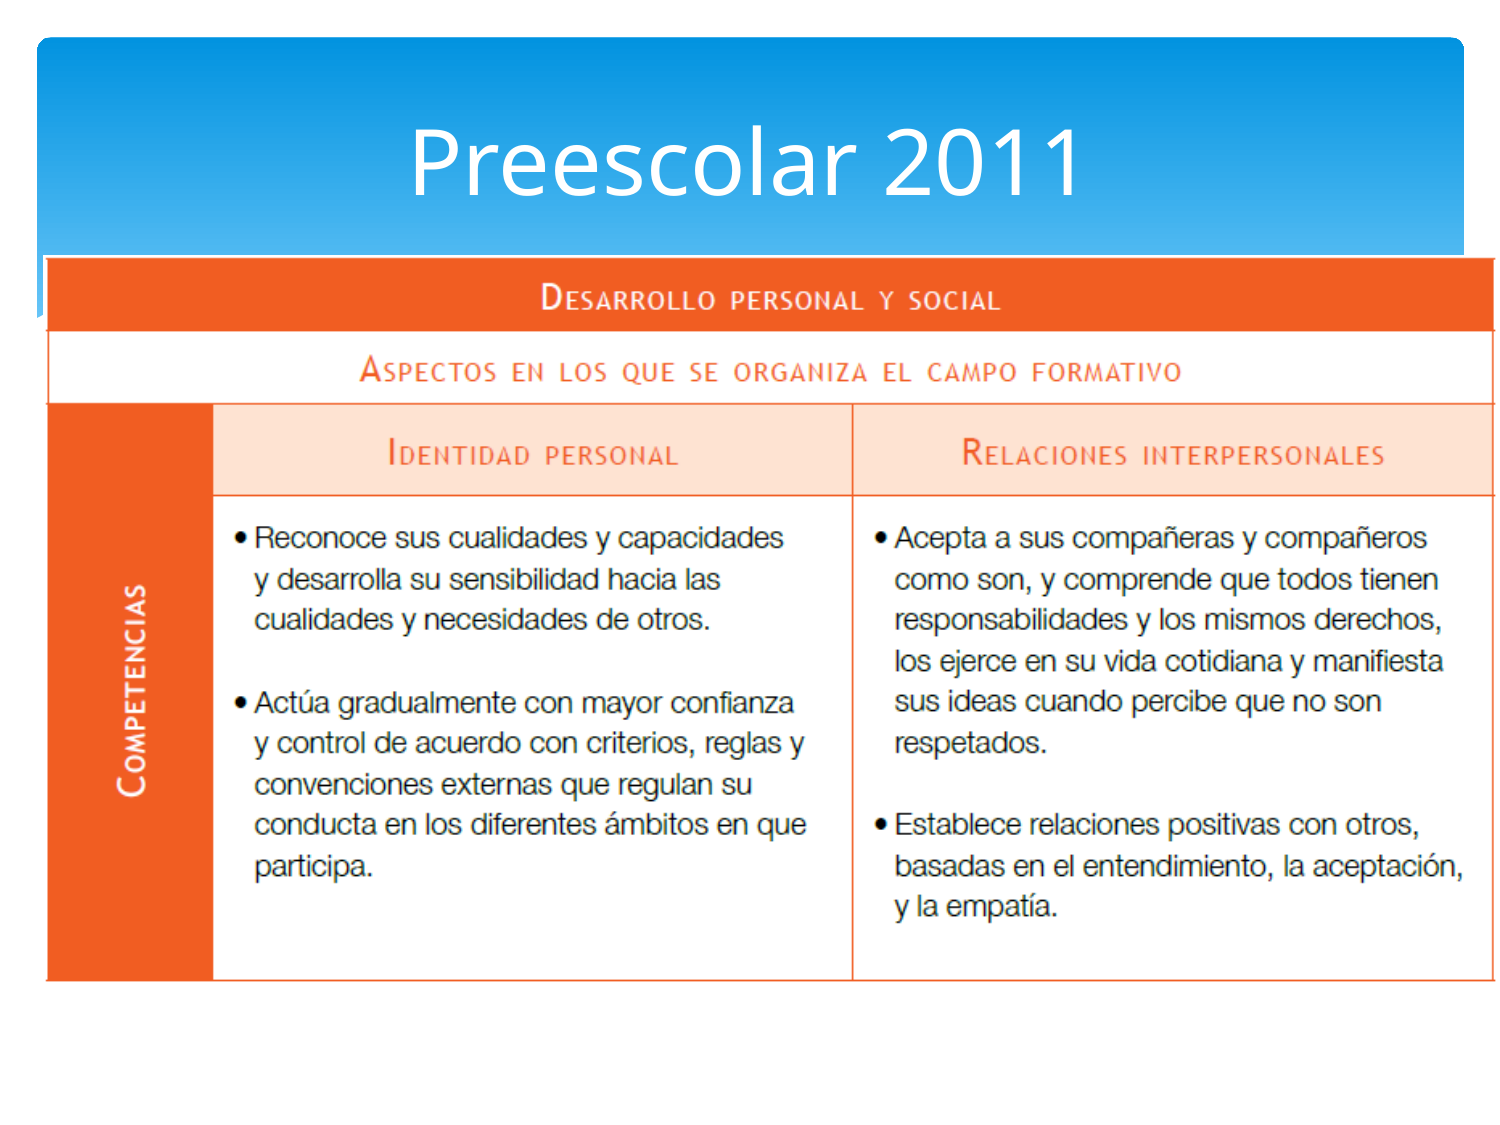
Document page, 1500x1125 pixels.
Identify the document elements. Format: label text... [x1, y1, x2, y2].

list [42, 255, 1500, 988]
title Preescolar 2011 [75, 55, 1425, 253]
